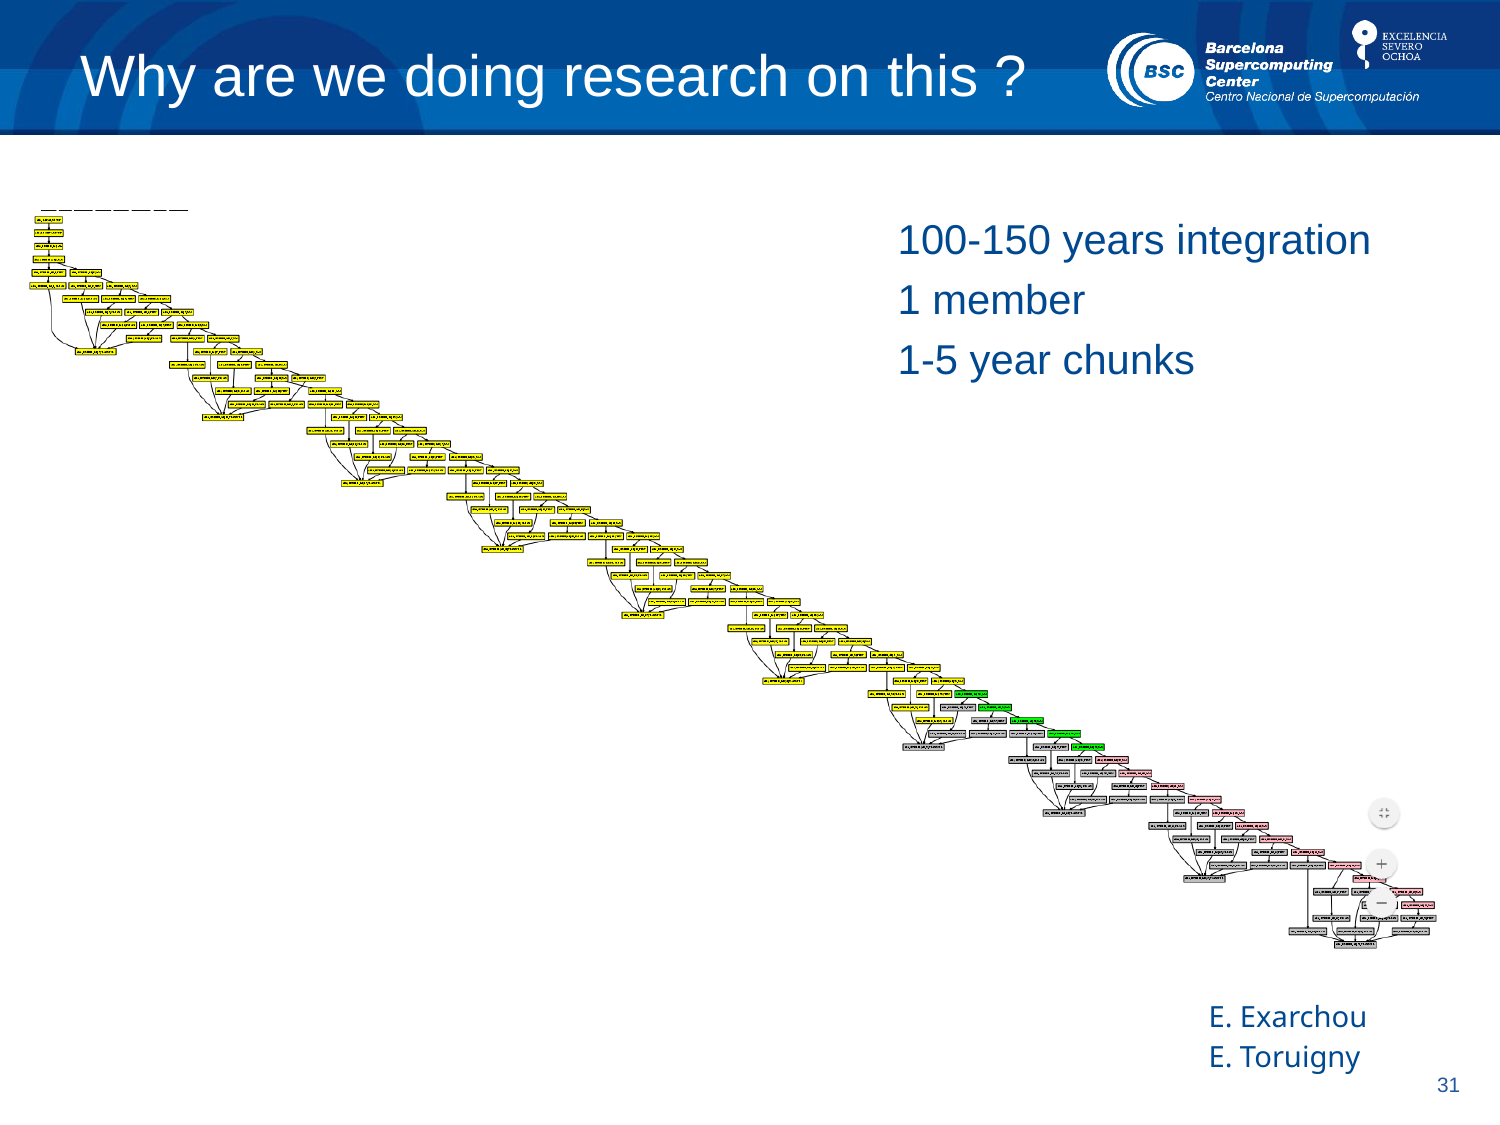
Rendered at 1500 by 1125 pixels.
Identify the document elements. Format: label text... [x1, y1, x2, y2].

text_box 100-150 years integration 1 member 1-5 year chunks [882, 179, 1475, 416]
picture [24, 210, 1442, 954]
title Why are we doing research on this ? [65, 23, 1081, 135]
picture [0, 0, 1500, 135]
text_box E. Exarchou E. Toruigny [1193, 970, 1481, 1101]
